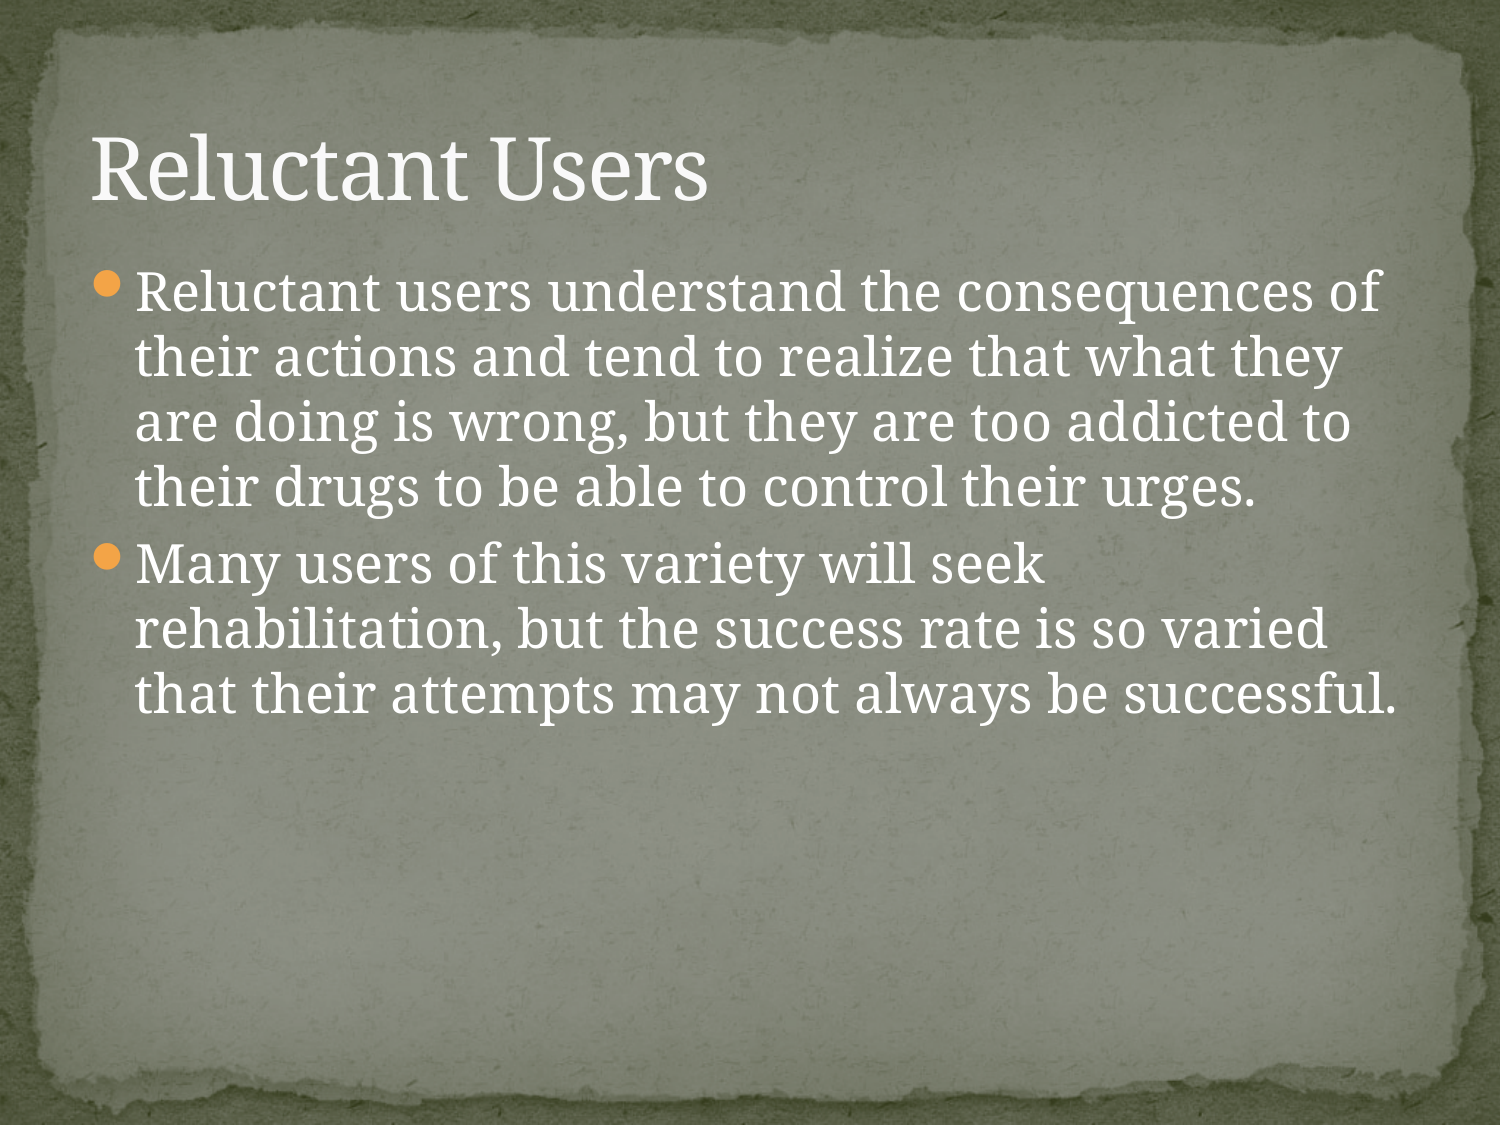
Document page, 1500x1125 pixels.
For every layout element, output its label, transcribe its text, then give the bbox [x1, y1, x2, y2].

list Reluctant users understand the consequences of their actions and tend to realize that what they are doing is wrong, but they are too addicted to their drugs to be able to control their urges. Many users of this variety will seek rehabilitation, but the success rate is so varied that their attempts may not always be successful. [75, 249, 1425, 1000]
title Reluctant Users [74, 24, 1425, 225]
